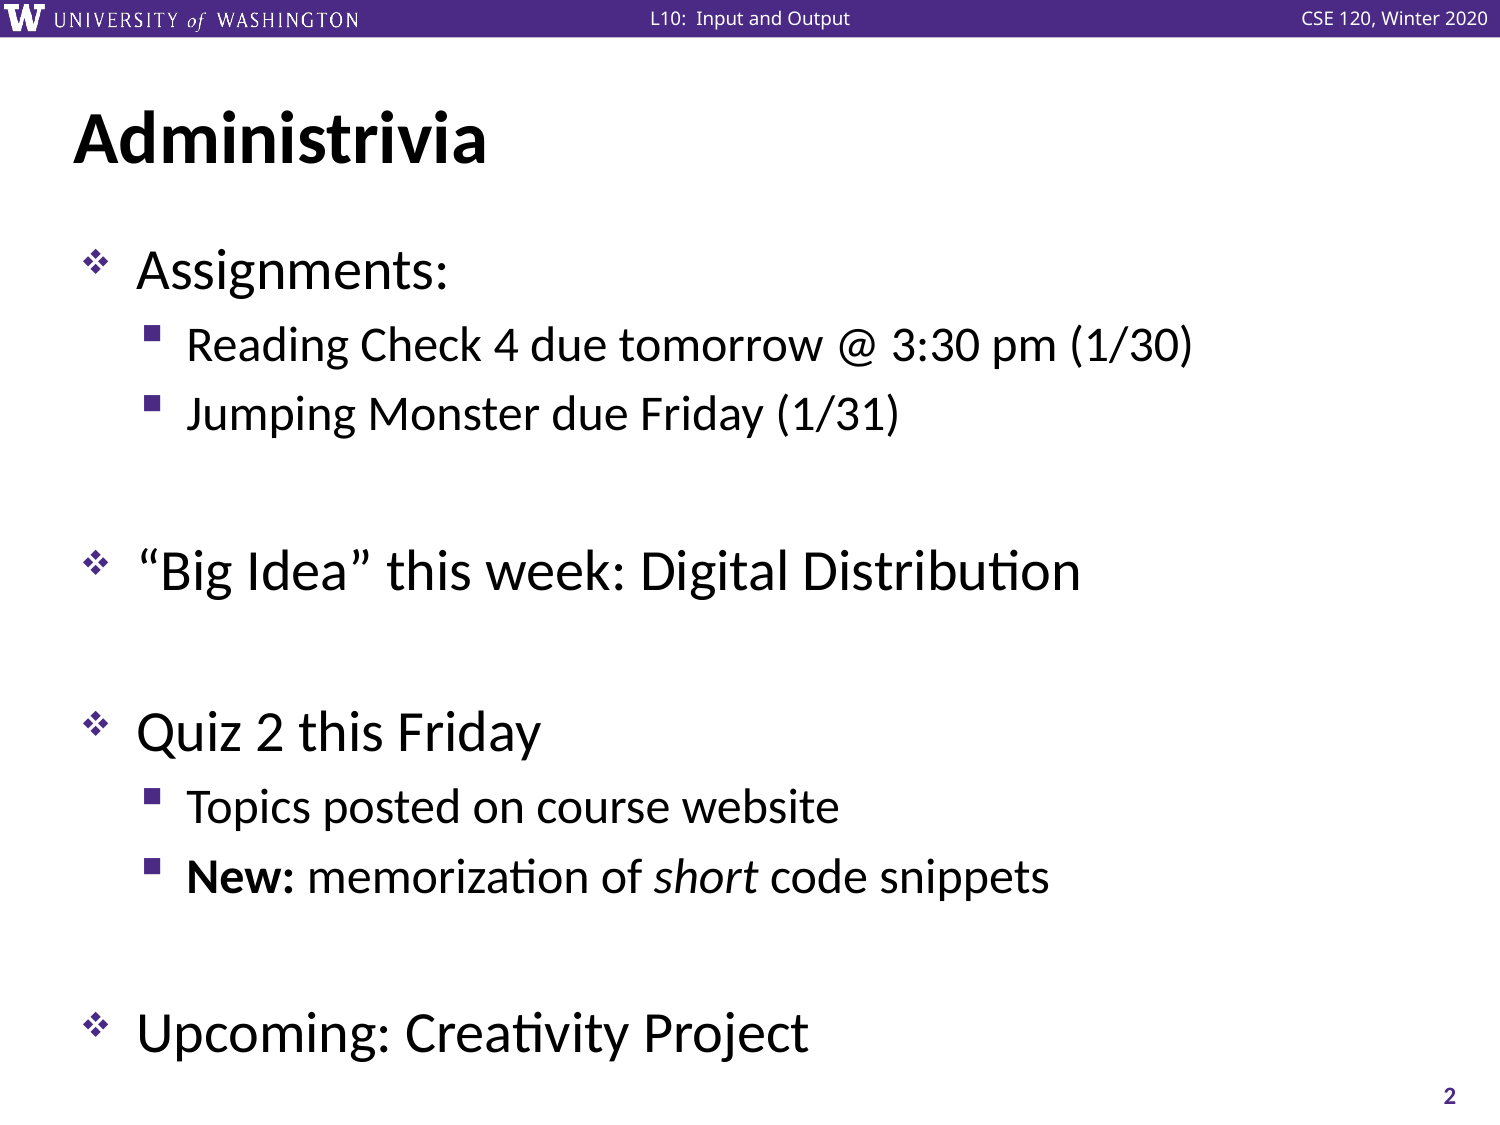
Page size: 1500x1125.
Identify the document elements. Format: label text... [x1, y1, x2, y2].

picture [4, 4, 358, 32]
list Assignments: Reading Check 4 due tomorrow @ 3:30 pm (1/30) Jumping Monster due Friday (1/31) “Big Idea” this week: Digital Distribution Quiz 2 this Friday Topics posted on course website New: memorization of short code snippets Upcoming: Creativity Project [64, 223, 1438, 1040]
slide_number 2 [1400, 1065, 1500, 1125]
title Administrivia [58, 71, 1438, 197]
